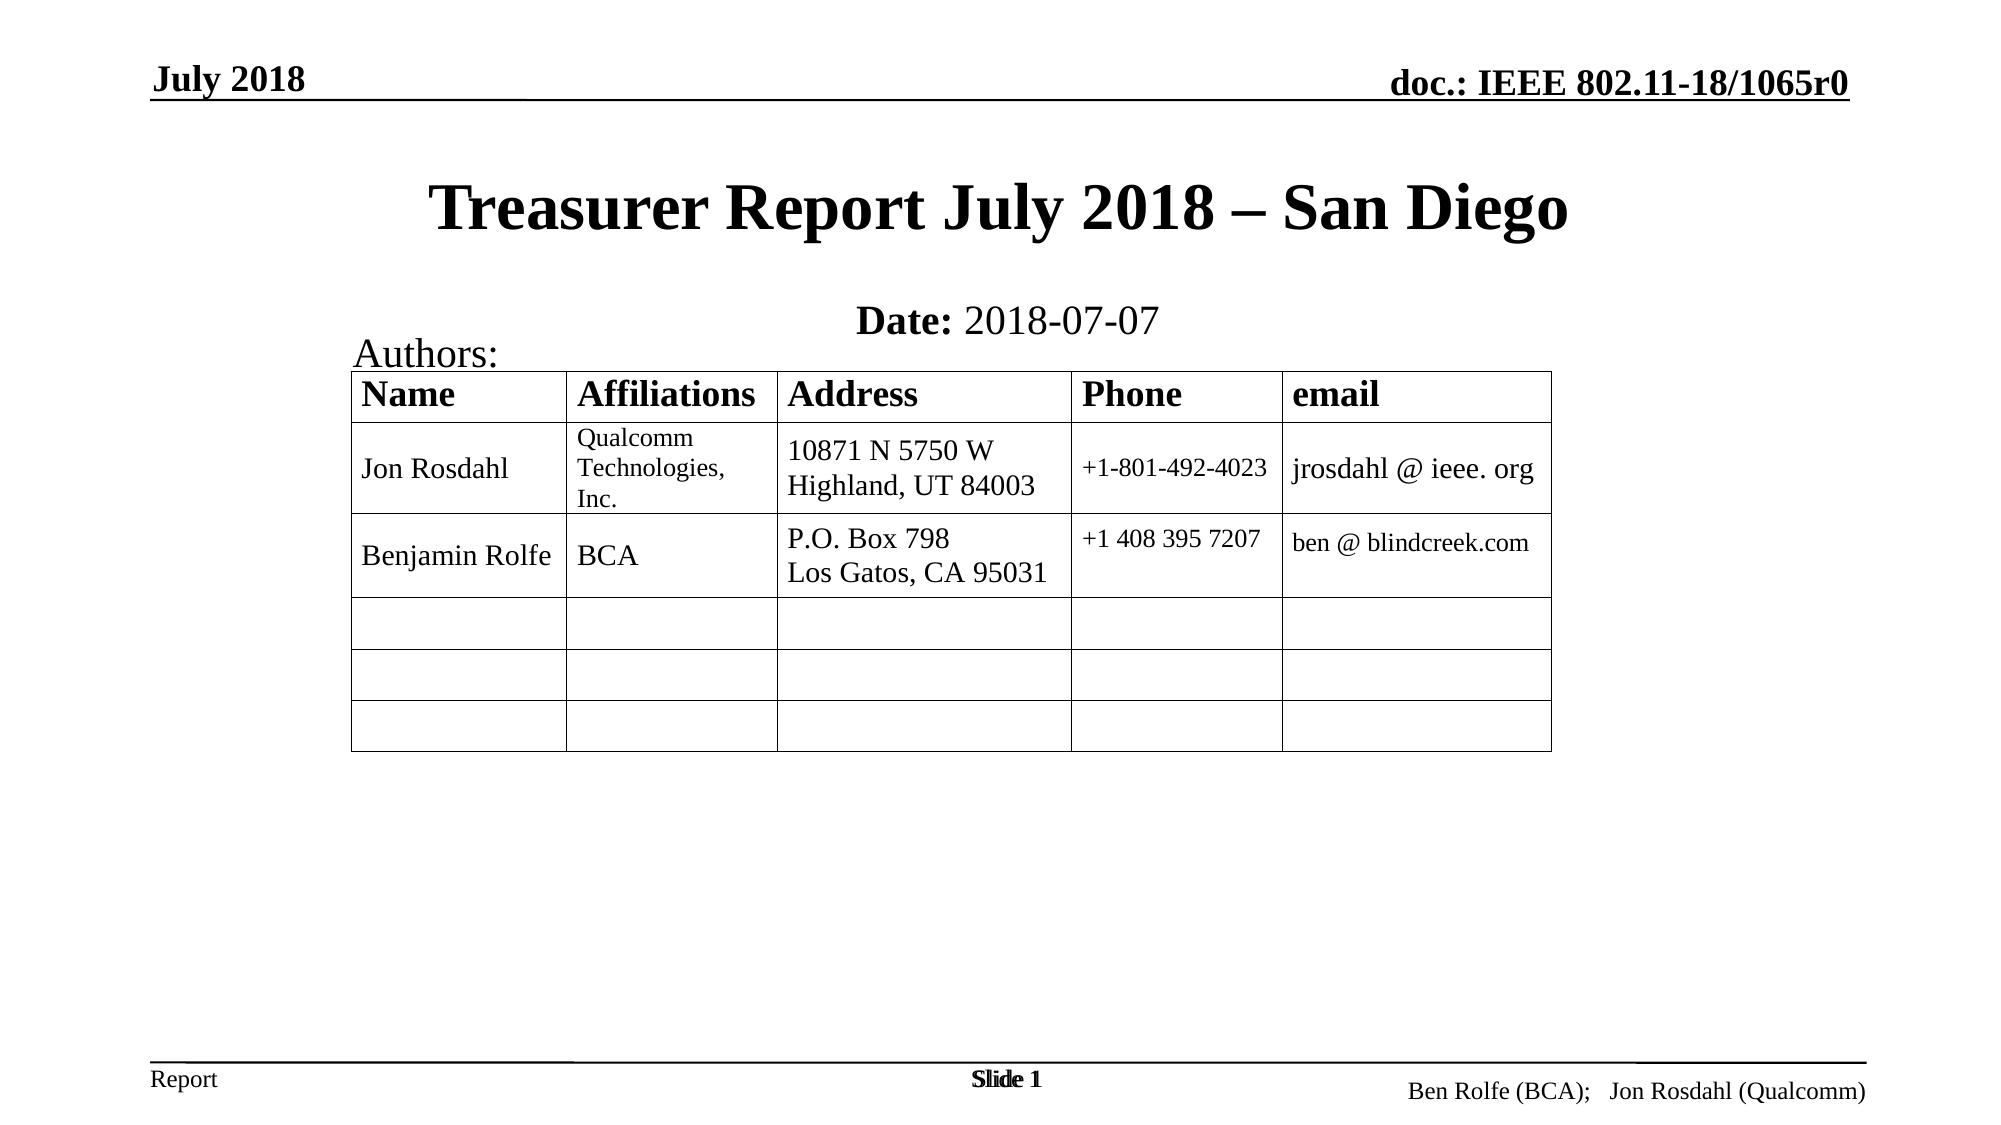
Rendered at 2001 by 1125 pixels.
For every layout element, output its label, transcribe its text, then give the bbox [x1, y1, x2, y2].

title Treasurer Report July 2018 – San Diego [149, 126, 1851, 280]
slide_number Slide 1 [950, 1061, 1067, 1123]
text_box Authors: [337, 318, 575, 370]
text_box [337, 370, 1554, 825]
text_box Slide 1 [962, 1062, 1050, 1122]
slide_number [152, 54, 563, 100]
footer Ben Rolfe (BCA); Jon Rosdahl (Qualcomm) [1198, 1074, 1867, 1106]
subtitle Date: 2018-07-07 [307, 284, 1709, 351]
